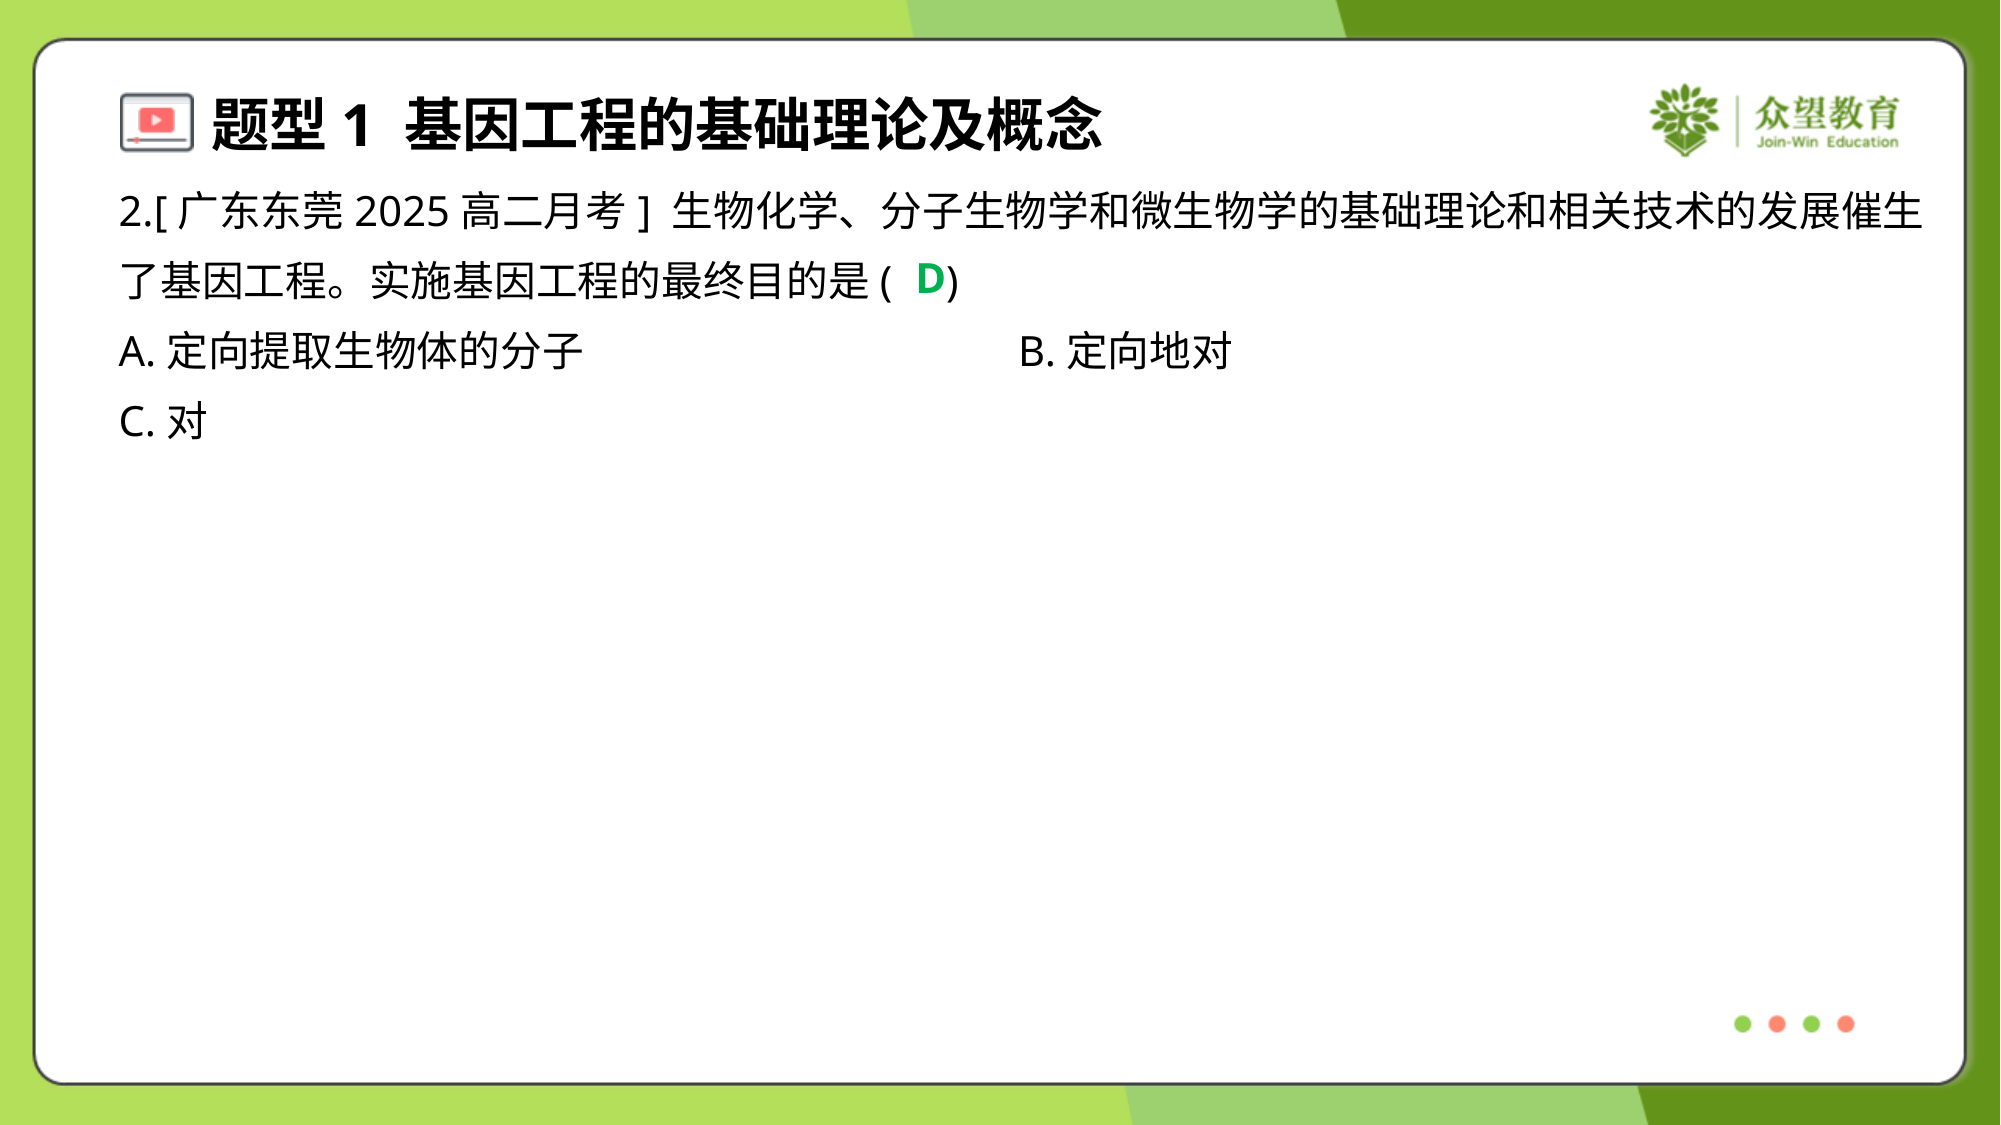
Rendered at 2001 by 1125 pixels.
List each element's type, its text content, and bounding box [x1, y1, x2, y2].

text_box 2.[广东东莞2025高二月考] 生物化学、分子生物学和微生物学的基础理论和相关技术的发展催生 了基因工程。实施基因工程的最终目的是( ) [118, 159, 1883, 298]
picture [0, 0, 2000, 1125]
text_box D [899, 231, 963, 296]
